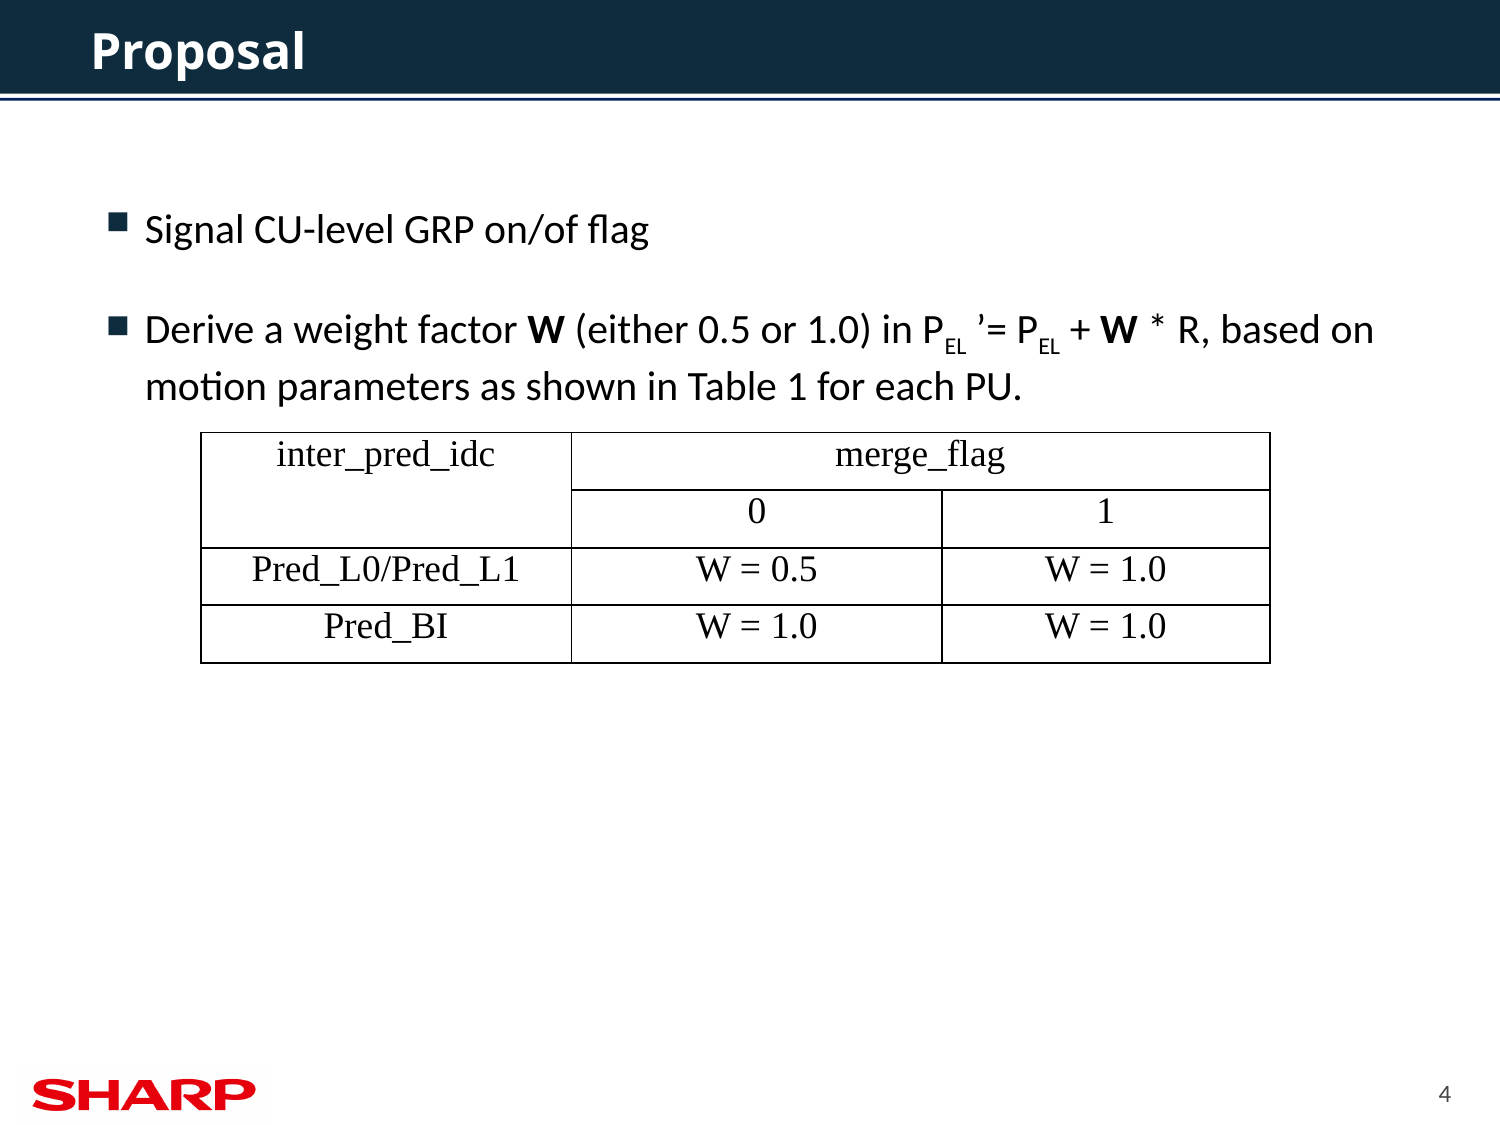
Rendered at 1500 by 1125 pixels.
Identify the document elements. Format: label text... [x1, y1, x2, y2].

table_header merge_flag [572, 433, 1269, 489]
table_cell W = 1.0 [943, 606, 1269, 662]
table_cell 1 [943, 491, 1269, 547]
table_cell W = 1.0 [572, 606, 941, 662]
table_cell 0 [572, 491, 941, 547]
table_cell Pred_L0/Pred_L1 [202, 549, 571, 604]
list Signal CU-level GRP on/of flag Derive a weight factor W (either 0.5 or 1.0) in PEL ’= PEL + W * R, based on motion parameters as shown in Table 1 for each PU. [76, 136, 1427, 1059]
table_cell Pred_BI [202, 606, 571, 662]
title Proposal [74, 15, 1500, 85]
slide_number 4 [1345, 1062, 1467, 1108]
picture [17, 1064, 271, 1125]
table_cell W = 1.0 [943, 549, 1269, 604]
table_header inter_pred_idc [202, 433, 571, 547]
text_box [101, 162, 1452, 1084]
table_cell W = 0.5 [572, 549, 941, 604]
